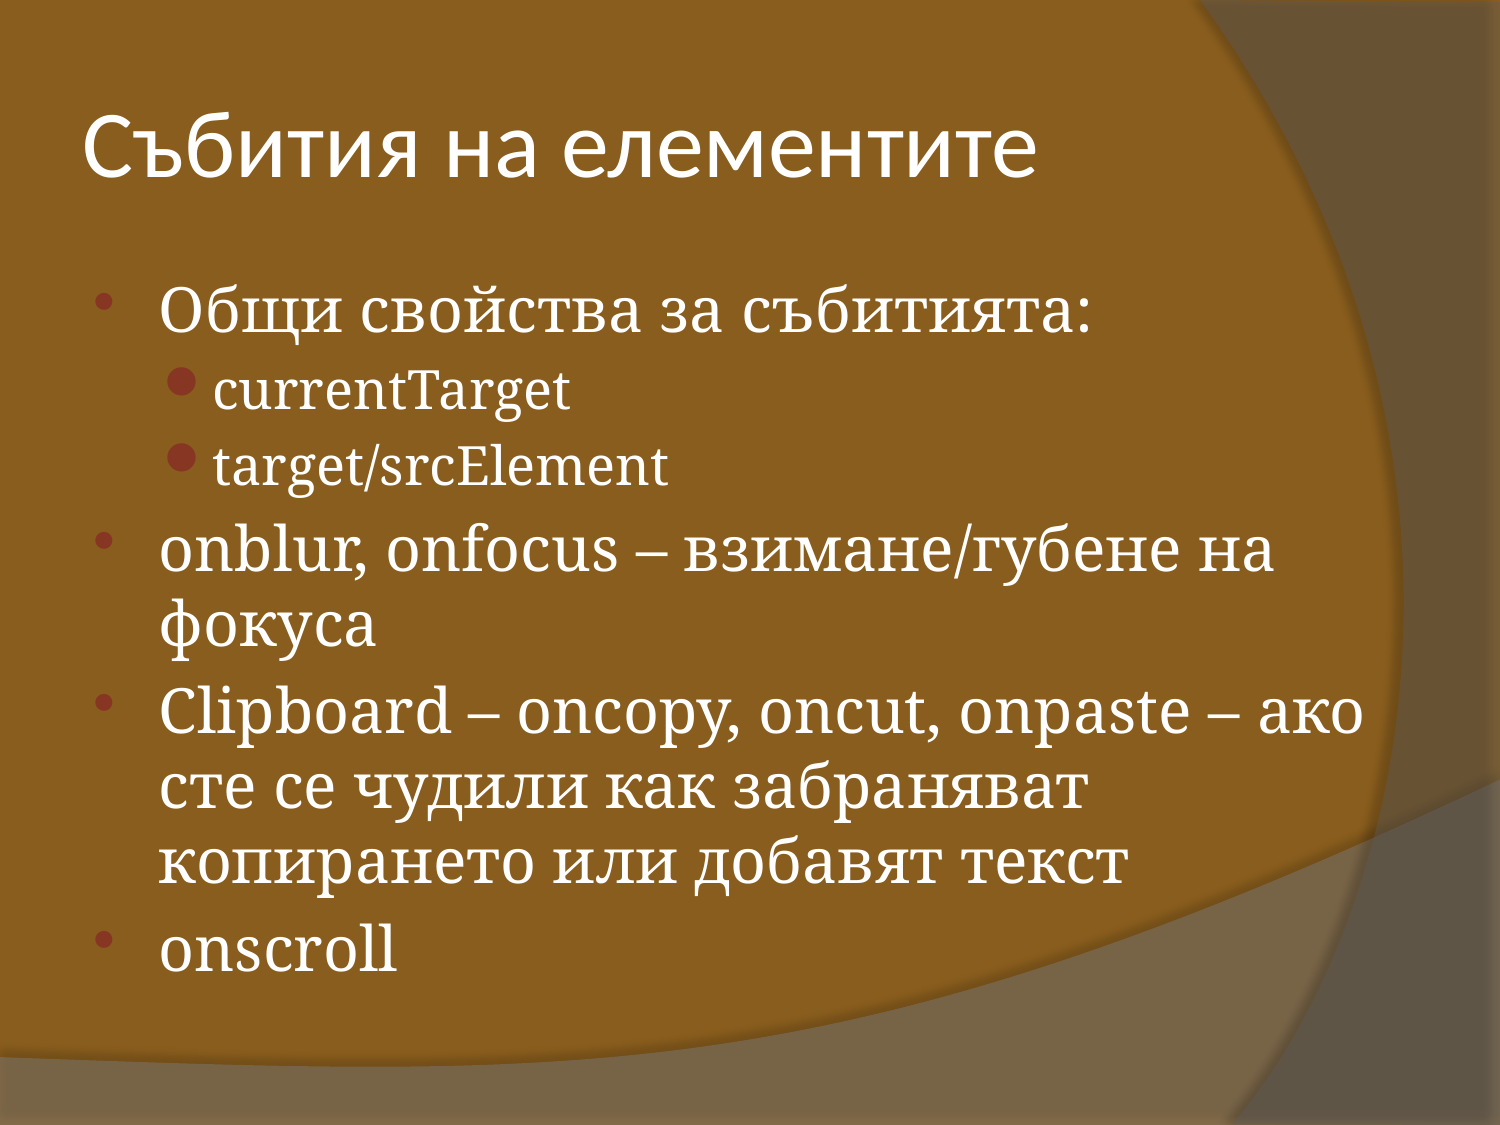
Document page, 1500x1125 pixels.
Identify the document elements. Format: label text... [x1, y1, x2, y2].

title Събития на елементите [75, 45, 1300, 233]
list Общи свойства за събитията: currentTarget target/srcElement onblur, onfocus – взимане/губене на фокуса Clipboard – oncopy, oncut, onpaste – ако сте се чудили как забраняват копирането или добавят текст onscroll [75, 262, 1400, 1005]
